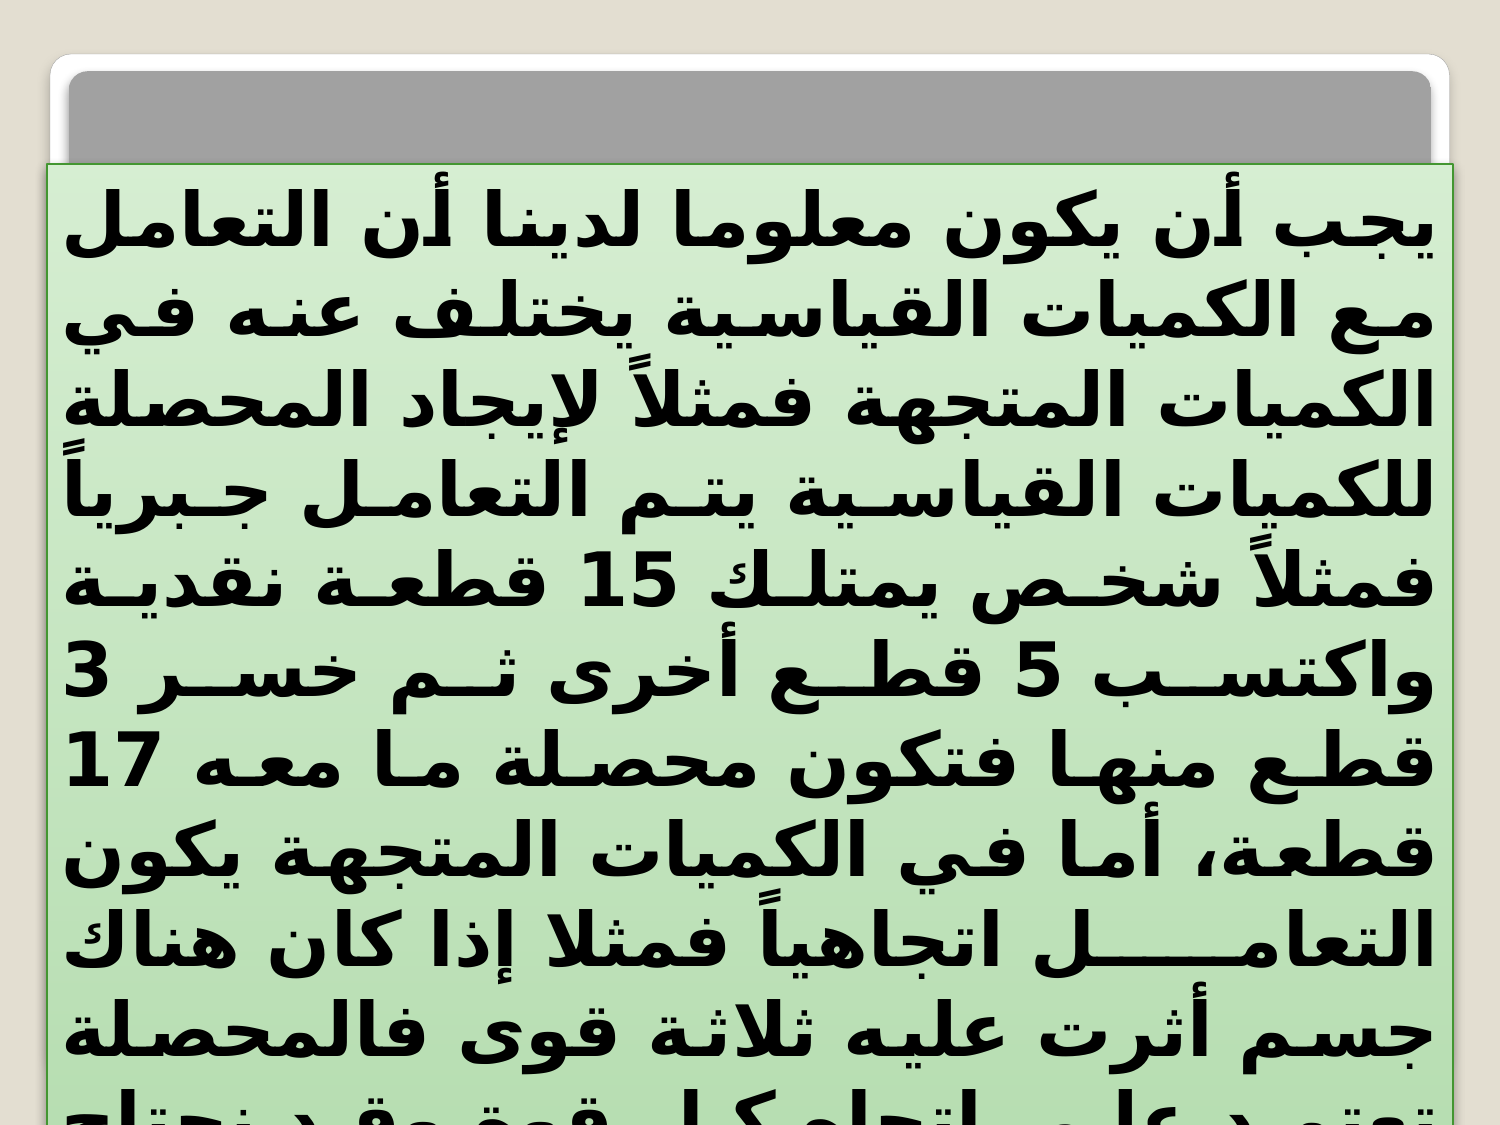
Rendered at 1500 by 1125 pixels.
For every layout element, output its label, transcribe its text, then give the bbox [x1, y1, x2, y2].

text_box يجب أن يكون معلوما لدينا أن التعامل مع الكميات القياسية يختلف عنه في الكميات المتجهة فمثلاً لإيجاد المحصلة للكميات القياسية يتم التعامل جبرياً فمثلاً شخص يمتلك 15 قطعة نقدية واكتسب 5 قطع أخرى ثم خسر 3 قطع منها فتكون محصلة ما معه 17 قطعة، أما في الكميات المتجهة يكون التعامل اتجاهياً فمثلا إذا كان هناك جسم أثرت عليه ثلاثة قوى فالمحصلة تعتمد على اتجاه كل قوة وقد نحتاج إلى عمل تحليل للمتجهات لإيجاد المركبات الرئيسية والمركبات الأفقية ثم نحسب المحصلة ونحدد اتجاهها، لذا فإن التعامل مع الكميات المتجهة في الأغلب يكون أصعب قليلاً منها في التعامل مع الكميات القياسية. [46, 163, 1454, 1125]
